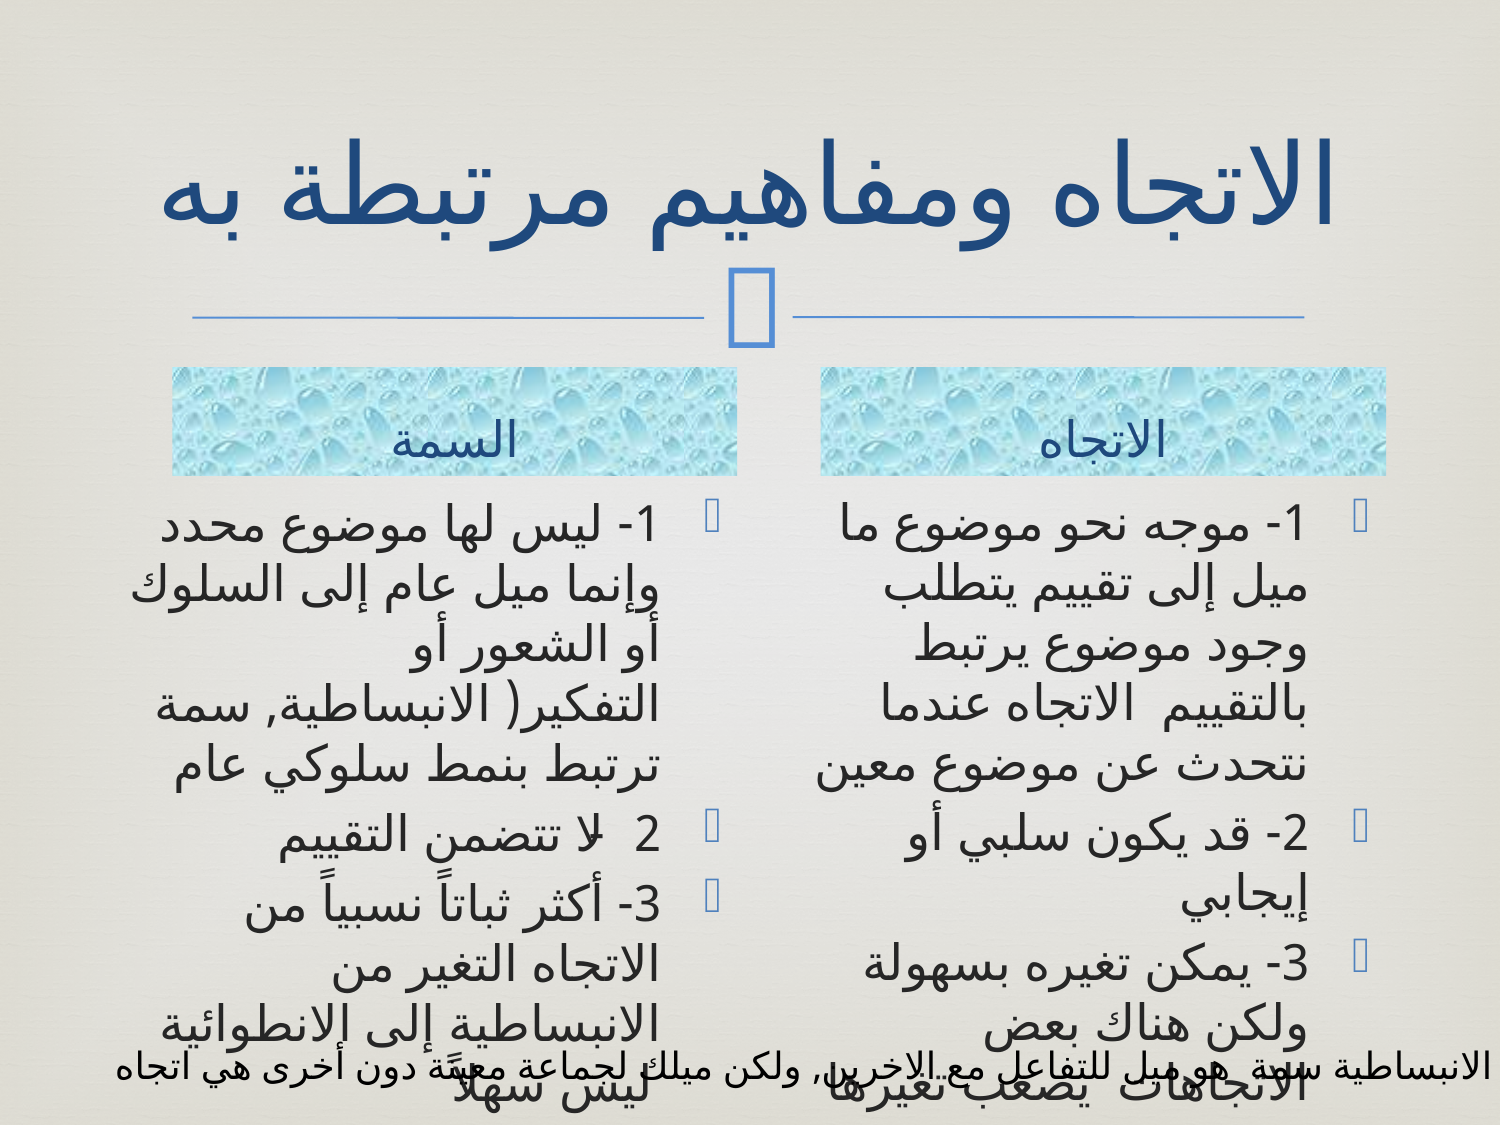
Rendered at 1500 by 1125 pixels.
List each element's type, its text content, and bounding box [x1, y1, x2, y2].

list 1- موجه نحو موضوع ما ميل إلى تقييم يتطلب وجود موضوع يرتبط بالتقييم الاتجاه عندما نتحدث عن موضوع معين 2- قد يكون سلبي أو إيجابي 3- يمكن تغيره بسهولة ولكن هناك بعض الاتجاهات يصعب تغيرها [761, 483, 1386, 1004]
list السمة [172, 367, 738, 476]
title الاتجاه ومفاهيم مرتبطة به [112, 93, 1386, 267]
list الاتجاه [820, 367, 1387, 476]
text_box الانبساطية سمة هو ميل للتفاعل مع الاخرين, ولكن ميلك لجماعة معينة دون أخرى هي اتجاه [99, 1034, 1500, 1095]
list 1- ليس لها موضوع محدد وإنما ميل عام إلى السلوك أو الشعور أو التفكير( الانبساطية, سمة ترتبط بنمط سلوكي عام 2- لا تتضمن التقييم 3- أكثر ثباتاً نسبياً من الاتجاه التغير من الانبساطية إلى الانطوائية ليس سهلاً [112, 483, 737, 1004]
